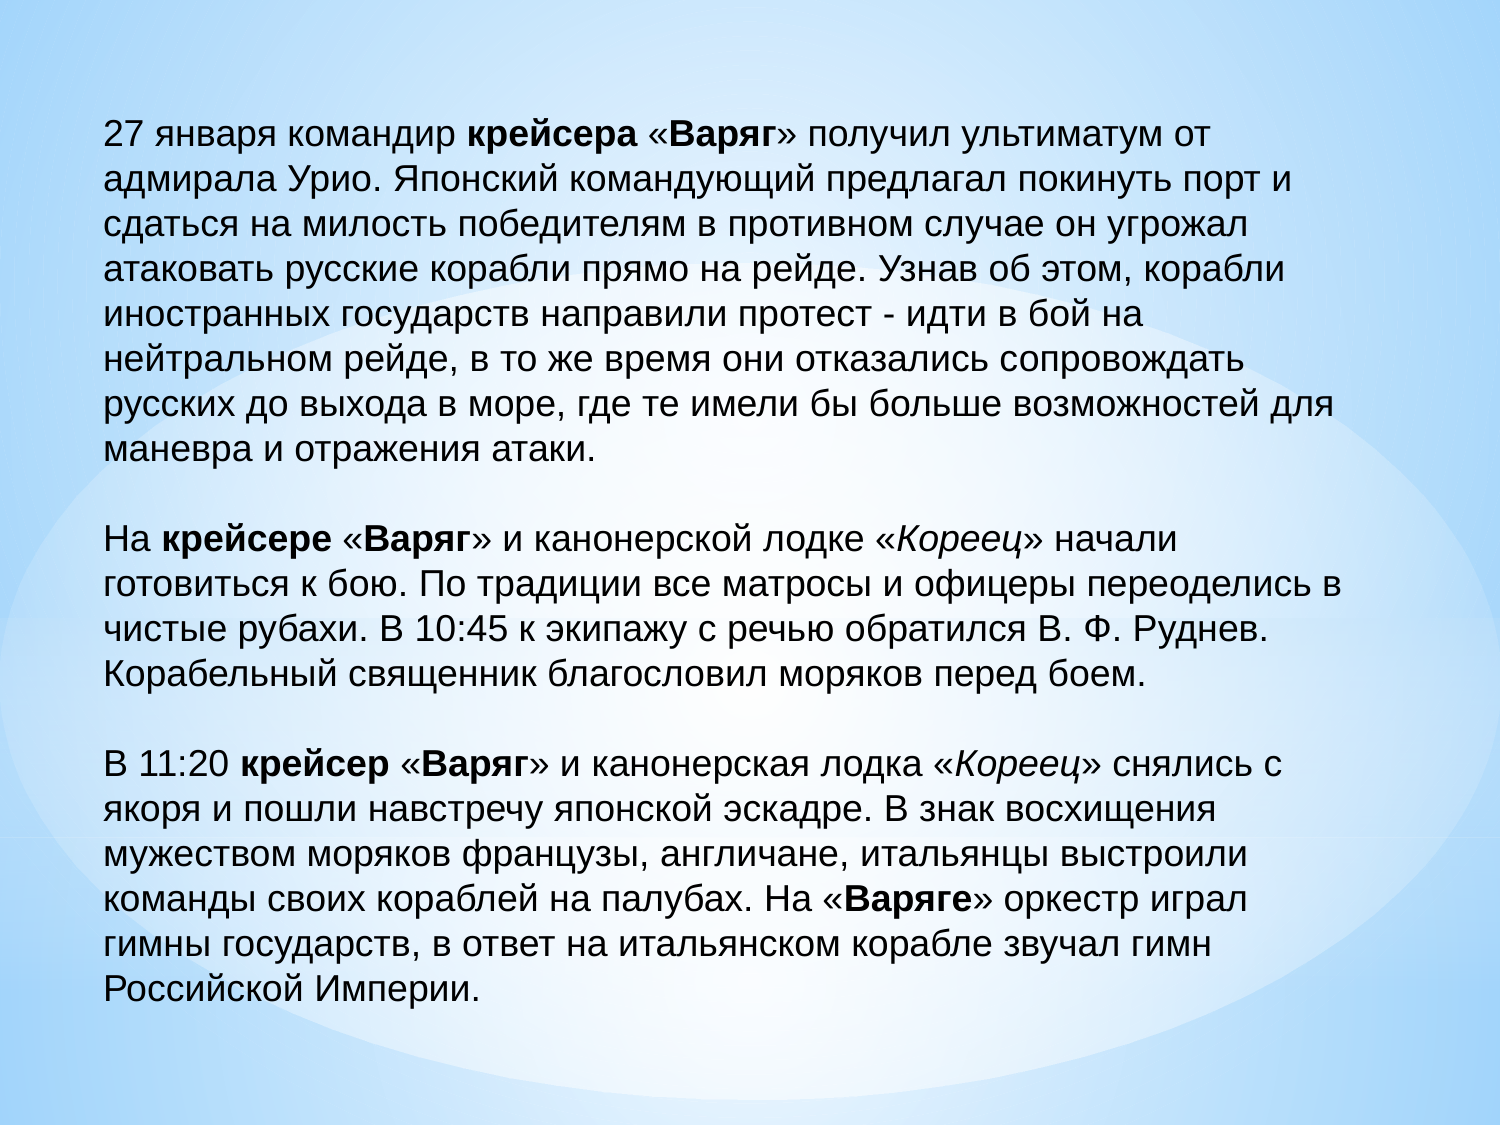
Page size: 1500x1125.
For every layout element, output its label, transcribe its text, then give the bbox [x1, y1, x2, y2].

text_box 27 января командир крейсера «Варяг» получил ультиматум от адмирала Урио. Японский командующий предлагал покинуть порт и сдаться на милость победителям в противном случае он угрожал атаковать русские корабли прямо на рейде. Узнав об этом, корабли иностранных государств направили протест - идти в бой на нейтральном рейде, в то же время они отказались сопровождать русских до выхода в море, где те имели бы больше возможностей для маневра и отражения атаки. На крейсере «Варяг» и канонерской лодке «Кореец» начали готовиться к бою. По традиции все матросы и офицеры переоделись в чистые рубахи. В 10:45 к экипажу с речью обратился В. Ф. Руднев. Корабельный священник благословил моряков перед боем. В 11:20 крейсер «Варяг» и канонерская лодка «Кореец» снялись с якоря и пошли навстречу японской эскадре. В знак восхищения мужеством моряков французы, англичане, итальянцы выстроили команды своих кораблей на палубах. На «Варяге» оркестр играл гимны государств, в ответ на итальянском корабле звучал гимн Российской Империи. [88, 101, 1373, 1017]
